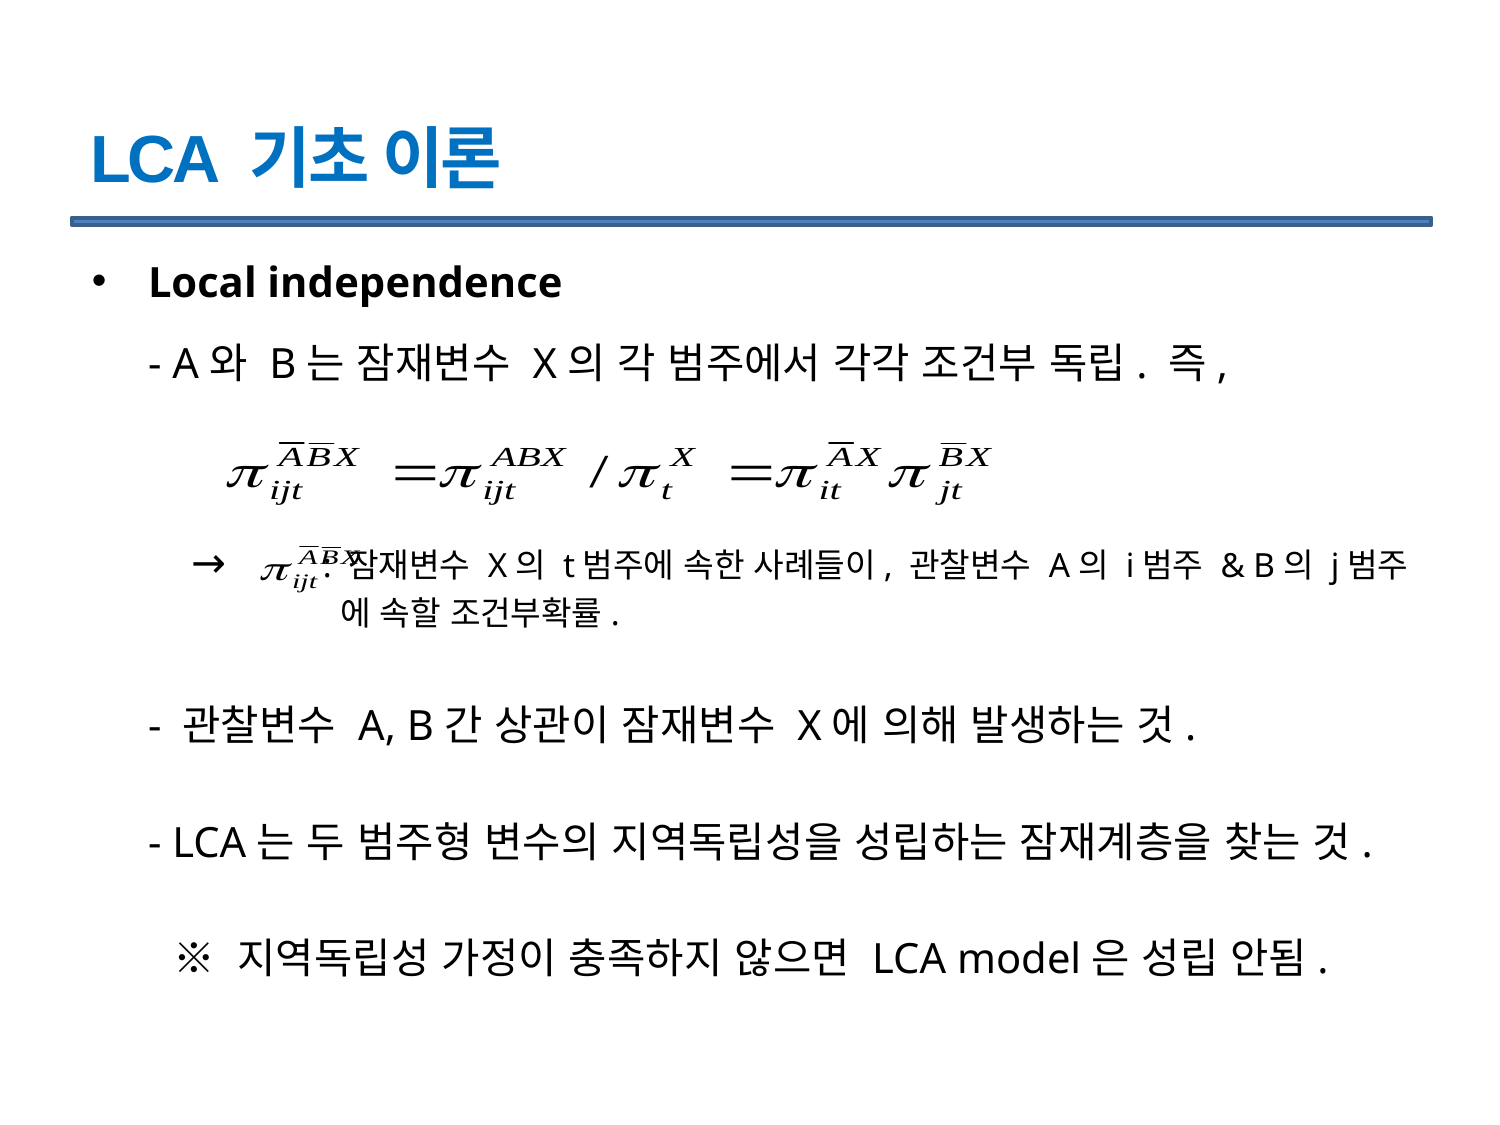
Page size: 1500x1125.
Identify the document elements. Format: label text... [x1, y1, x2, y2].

list Local independence - A와 B는 잠재변수 X의 각 범주에서 각각 조건부 독립. 즉, → : 잠재변수 X의 t범주에 속한 사례들이, 관찰변수 A의 i범주 & B의 j범주 에 속할 조건부확률. - 관찰변수 A, B간 상관이 잠재변수 X에 의해 발생하는 것. - LCA는 두 범주형 변수의 지역독립성을 성립하는 잠재계층을 찾는 것. ※ 지역독립성 가정이 충족하지 않으면 LCA model은 성립 안됨. [76, 247, 1483, 1095]
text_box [218, 432, 1011, 516]
title LCA 기초 이론 [74, 80, 1426, 232]
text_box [253, 538, 375, 602]
